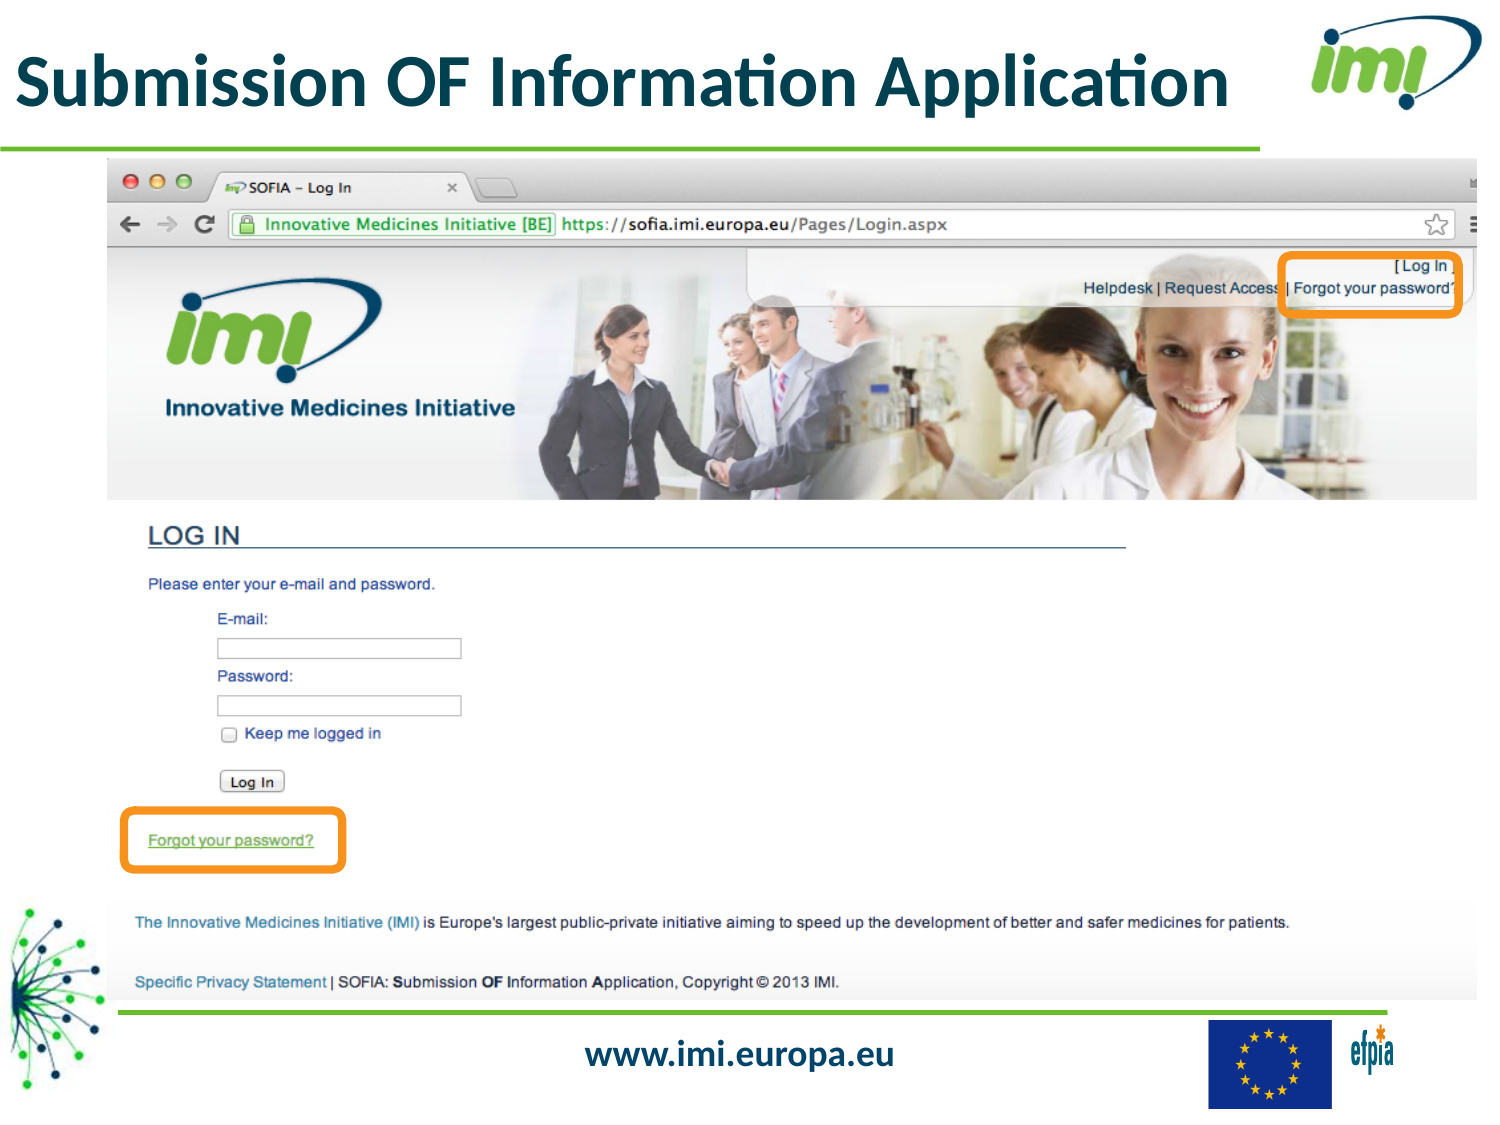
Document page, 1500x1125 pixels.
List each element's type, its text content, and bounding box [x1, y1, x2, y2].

picture [1348, 1020, 1479, 1102]
text_box Submission OF Information Application [0, 4, 1263, 149]
picture [1290, 9, 1486, 118]
text_box www.imi.europa.eu [569, 1021, 911, 1082]
picture [0, 158, 1477, 1099]
